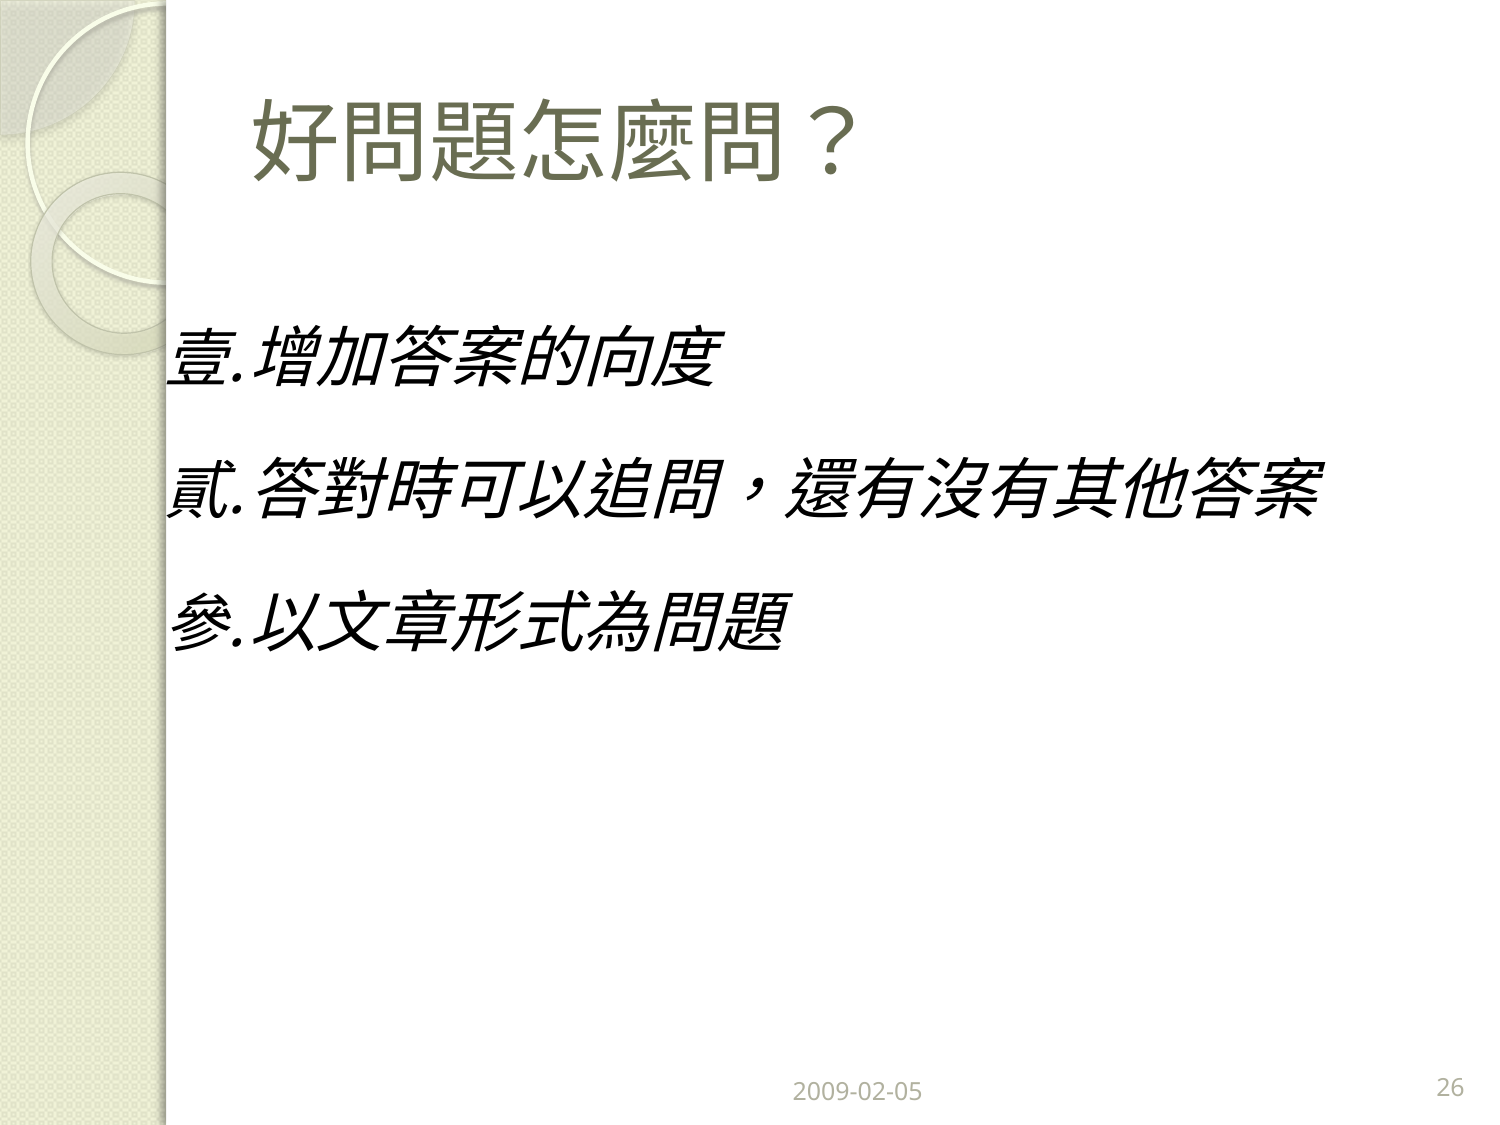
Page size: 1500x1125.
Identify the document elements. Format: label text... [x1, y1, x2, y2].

title 好問題怎麼問？ [235, 45, 1466, 233]
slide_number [587, 1034, 938, 1113]
slide_number 26 [1413, 1034, 1488, 1113]
list 增加答案的向度 答對時可以追問，還有沒有其他答案 以文章形式為問題 [150, 267, 1500, 1078]
